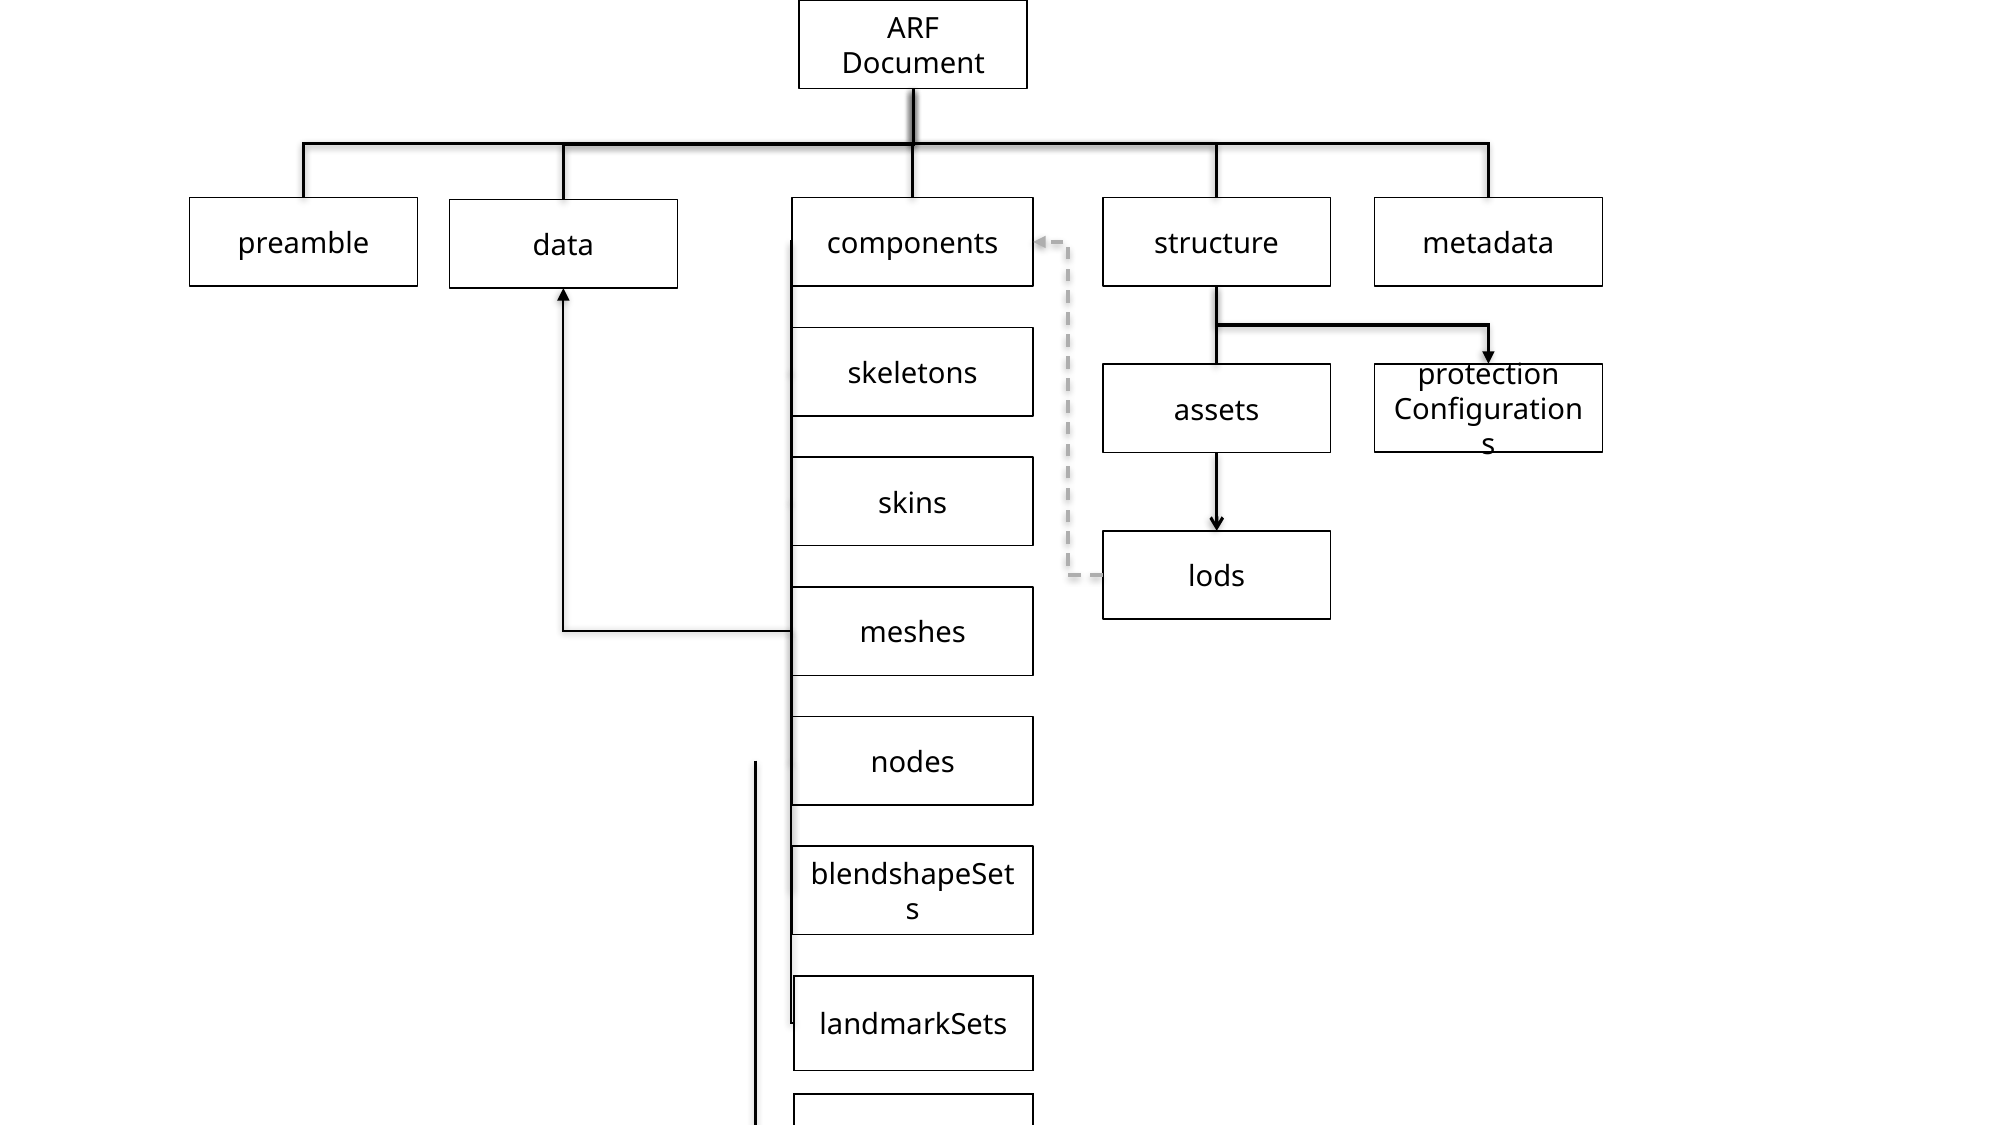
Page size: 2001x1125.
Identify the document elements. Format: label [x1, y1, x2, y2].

text_box [188, 0, 1603, 1125]
